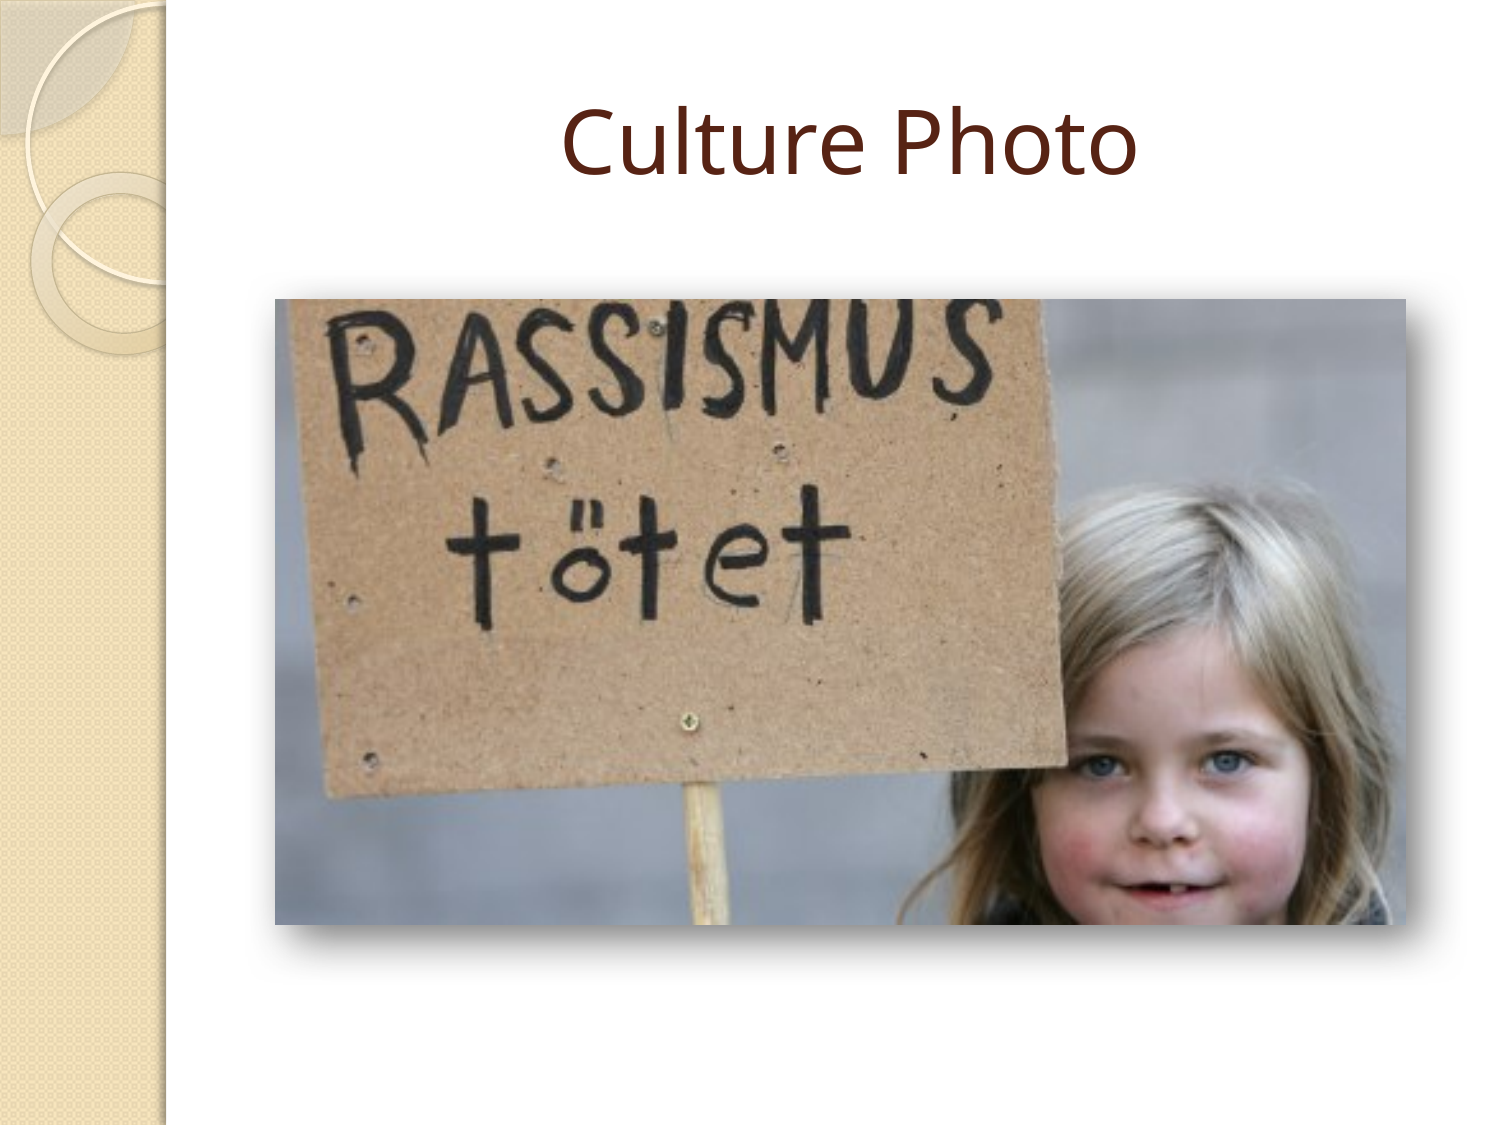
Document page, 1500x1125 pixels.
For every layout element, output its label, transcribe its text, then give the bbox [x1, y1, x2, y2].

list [274, 299, 1406, 926]
title Culture Photo [235, 45, 1466, 233]
